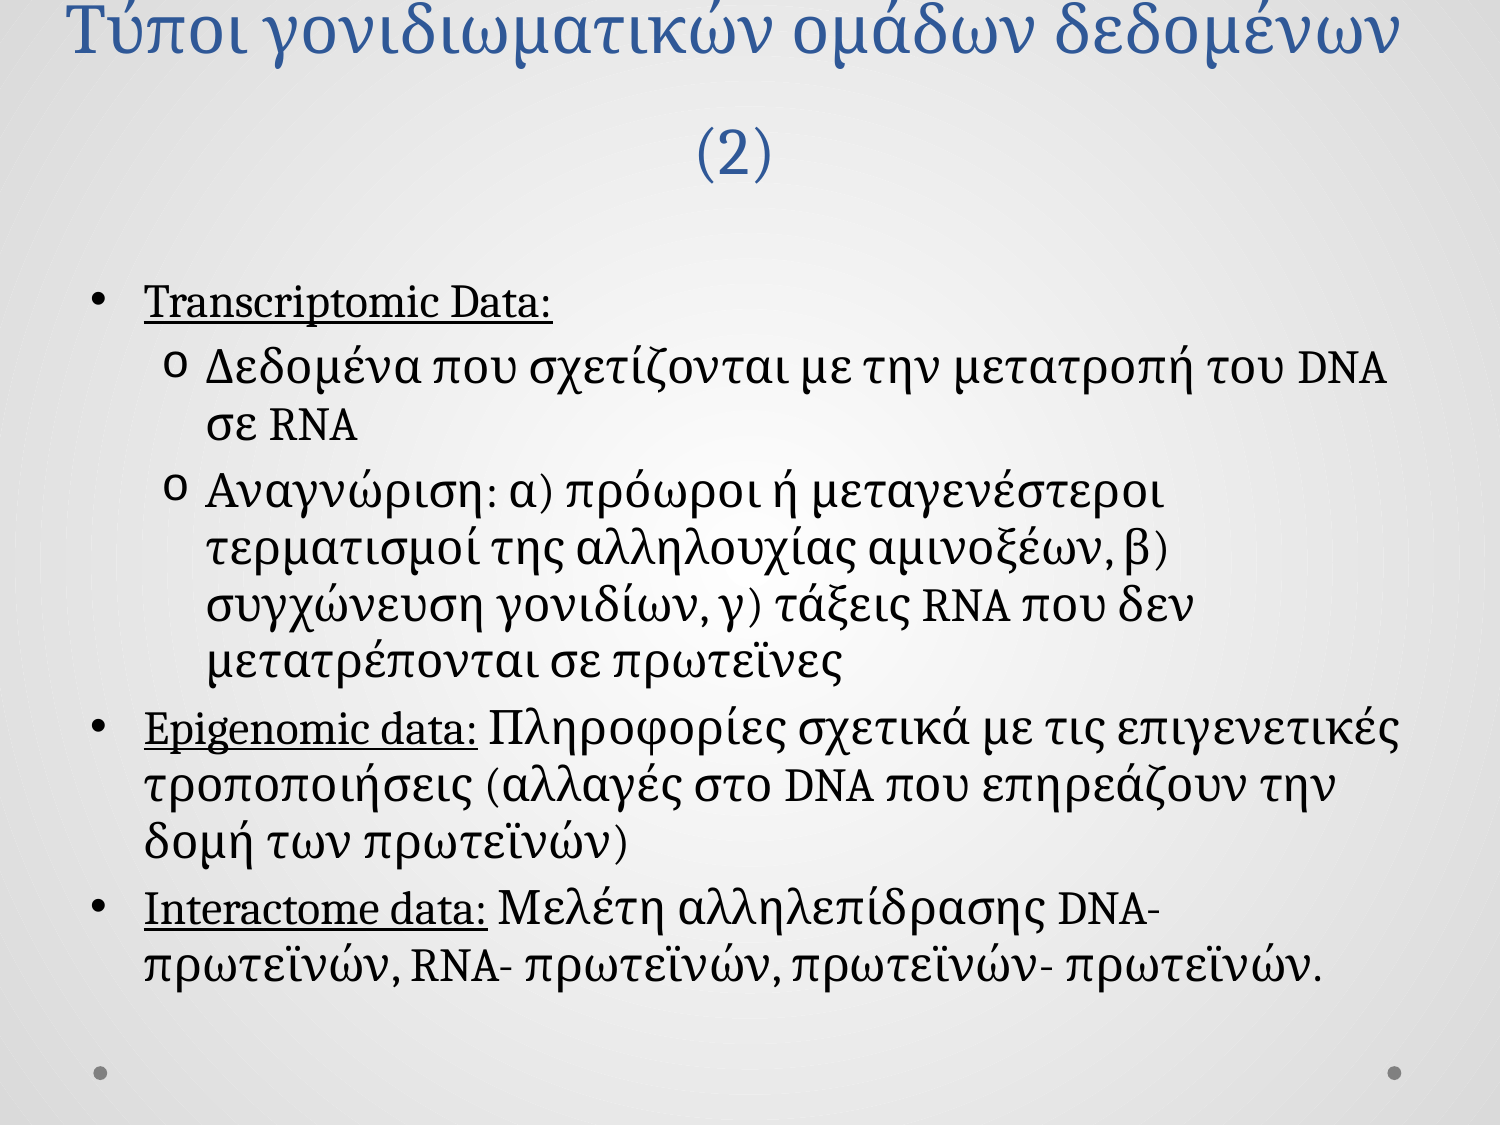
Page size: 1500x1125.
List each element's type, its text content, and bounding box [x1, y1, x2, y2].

title Τύποι γονιδιωματικών ομάδων δεδομένων (2) [43, 0, 1425, 196]
list Transcriptomic Data: Δεδομένα που σχετίζονται με την μετατροπή του DNA σε RNA Αναγνώριση: α) πρόωροι ή μεταγενέστεροι τερματισμοί της αλληλουχίας αμινοξέων, β) συγχώνευση γονιδίων, γ) τάξεις RNA που δεν μετατρέπονται σε πρωτεϊνες Epigenomic data: Πληροφορίες σχετικά με τις επιγενετικές τροποποιήσεις (αλλαγές στο DNA που επηρεάζουν την δομή των πρωτεϊνών) Interactome data: Μελέτη αλληλεπίδρασης DNA- πρωτεϊνών, RNA- πρωτεϊνών, πρωτεϊνών- πρωτεϊνών. [75, 262, 1425, 1005]
